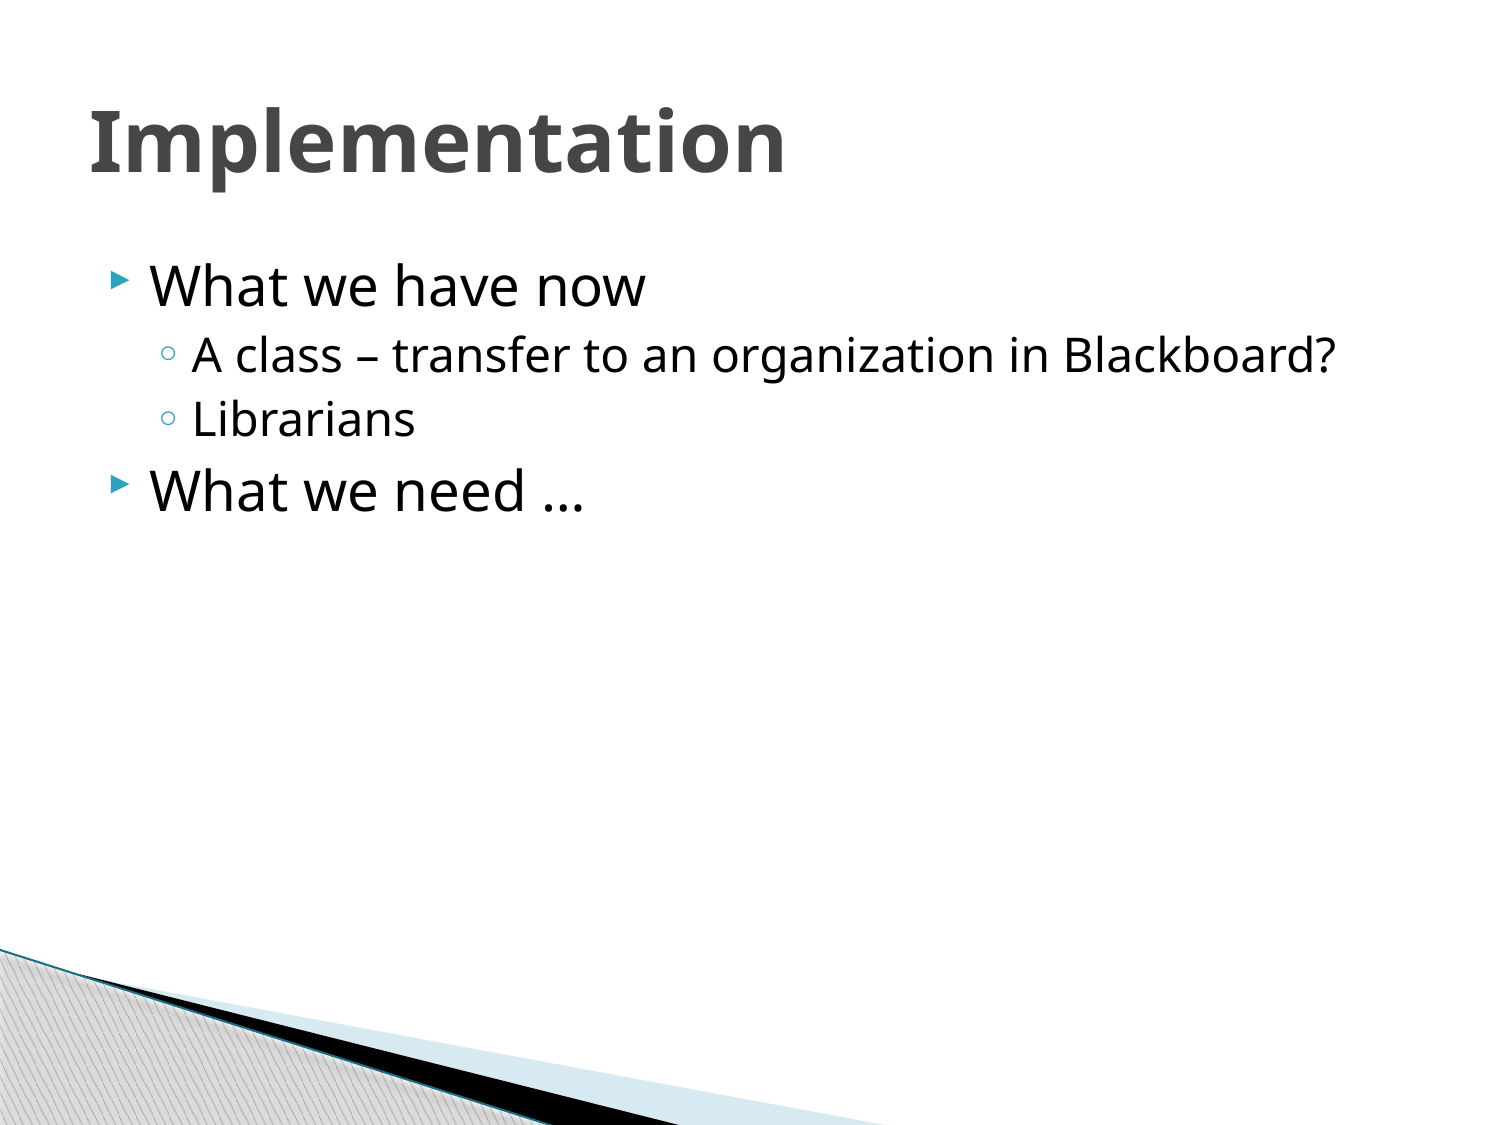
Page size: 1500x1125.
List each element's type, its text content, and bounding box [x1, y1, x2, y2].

list What we have now A class – transfer to an organization in Blackboard? Librarians What we need … [75, 243, 1425, 986]
title Implementation [75, 45, 1425, 233]
